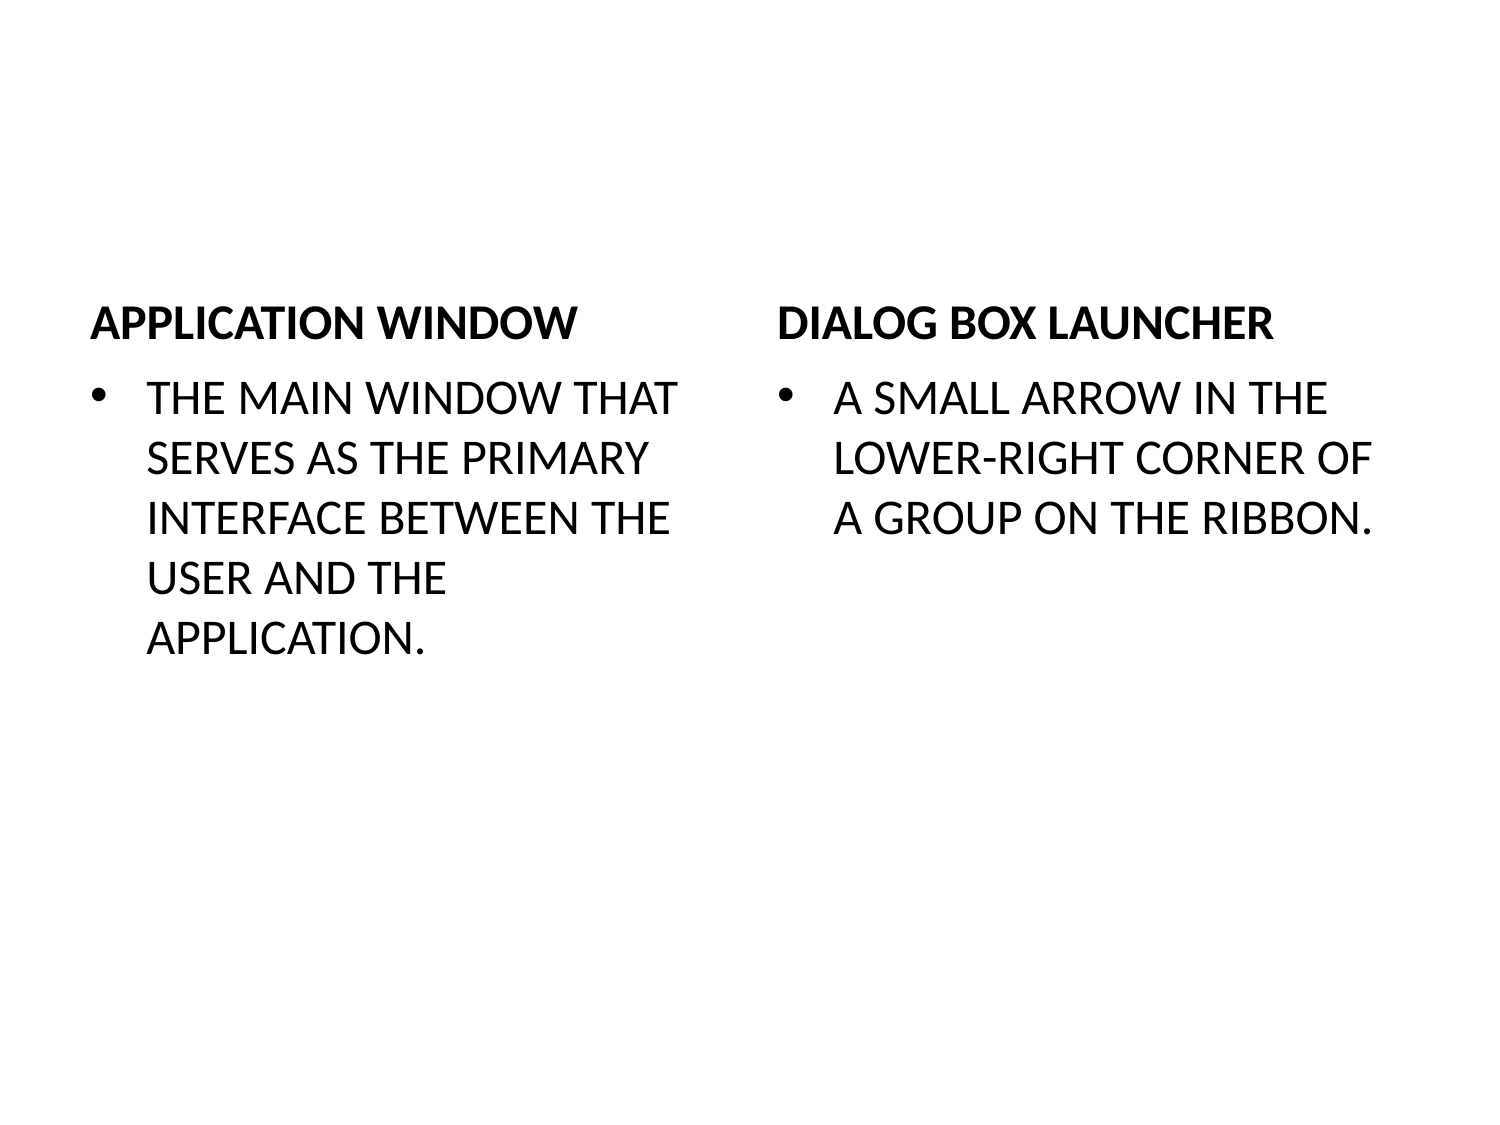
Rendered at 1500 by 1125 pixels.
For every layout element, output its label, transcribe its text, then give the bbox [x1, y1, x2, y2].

list DIALOG BOX LAUNCHER [761, 251, 1425, 356]
list APPLICATION WINDOW [75, 251, 738, 356]
list THE MAIN WINDOW THAT SERVES AS THE PRIMARY INTERFACE BETWEEN THE USER AND THE APPLICATION. [75, 356, 738, 1005]
list A SMALL ARROW IN THE LOWER-RIGHT CORNER OF A GROUP ON THE RIBBON. [761, 356, 1425, 1005]
